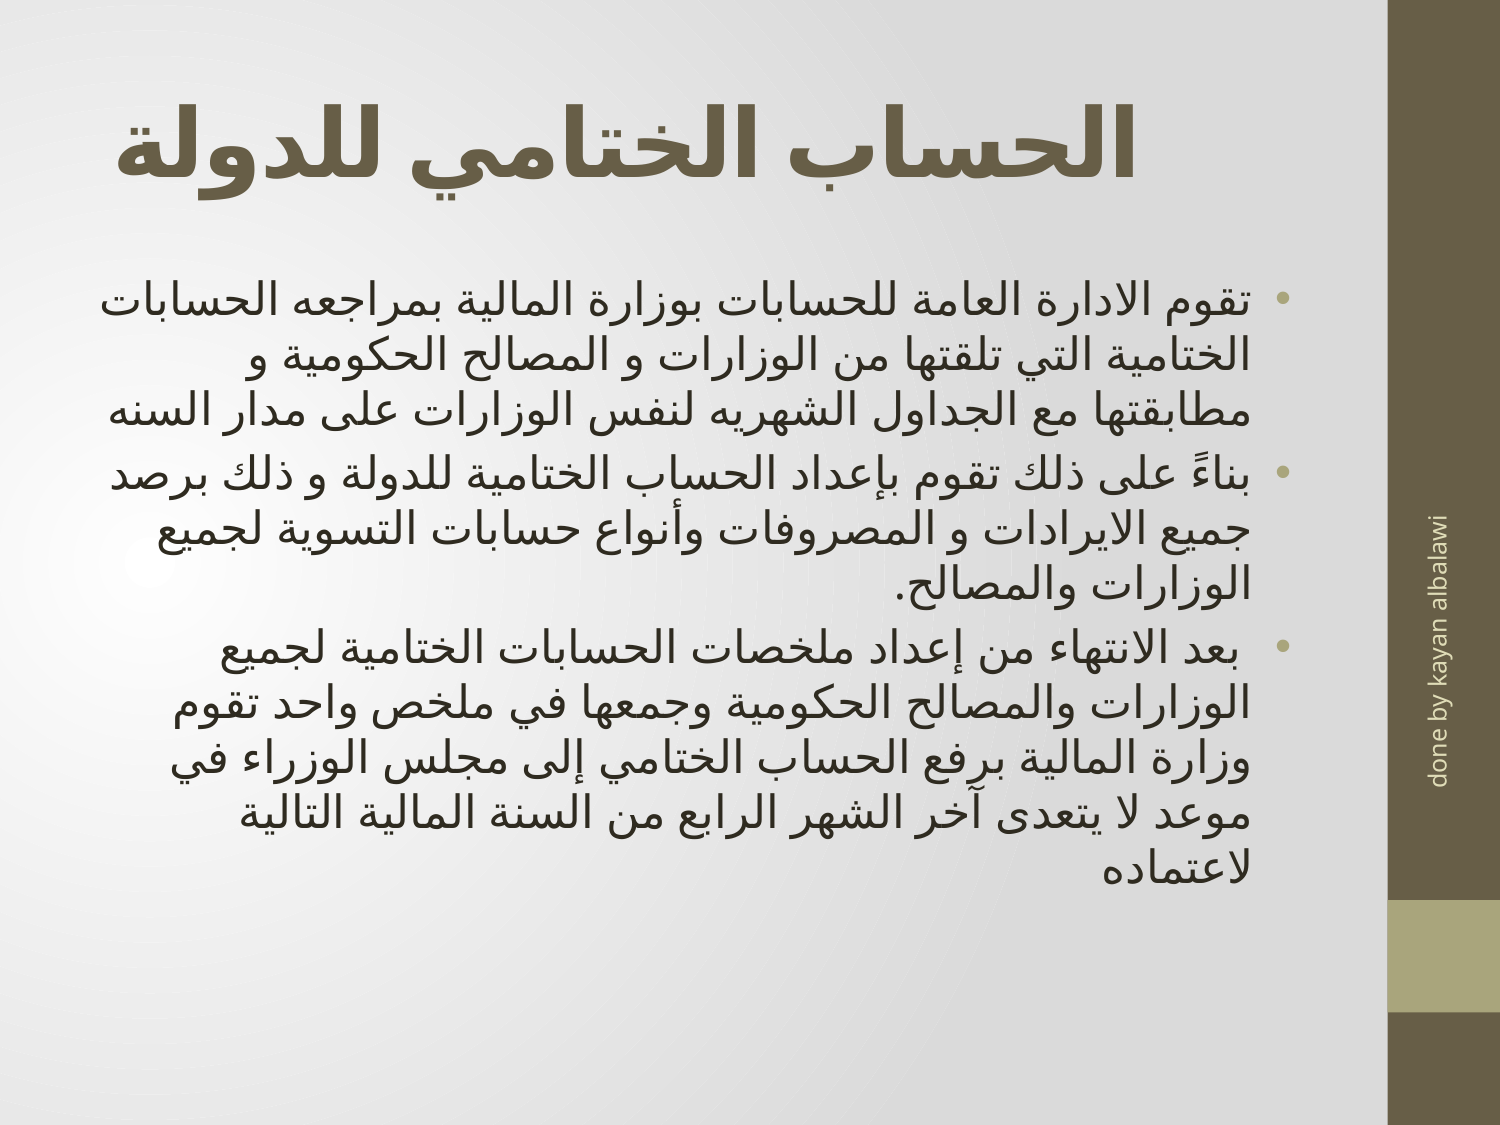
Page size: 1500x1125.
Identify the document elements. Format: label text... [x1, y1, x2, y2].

list تقوم الادارة العامة للحسابات بوزارة المالية بمراجعه الحسابات الختامية التي تلقتها من الوزارات و المصالح الحكومية و مطابقتها مع الجداول الشهريه لنفس الوزارات على مدار السنه بناءً على ذلك تقوم بإعداد الحساب الختامية للدولة و ذلك برصد جميع الايرادات و المصروفات وأنواع حسابات التسوية لجميع الوزارات والمصالح. بعد الانتهاء من إعداد ملخصات الحسابات الختامية لجميع الوزارات والمصالح الحكومية وجمعها في ملخص واحد تقوم وزارة المالية برفع الحساب الختامي إلى مجلس الوزراء في موعد لا يتعدى آخر الشهر الرابع من السنة المالية التالية لاعتماده [75, 262, 1325, 1050]
title الحساب الختامي للدولة [75, 45, 1325, 233]
footer done by kayan albalawi [1408, 500, 1469, 889]
